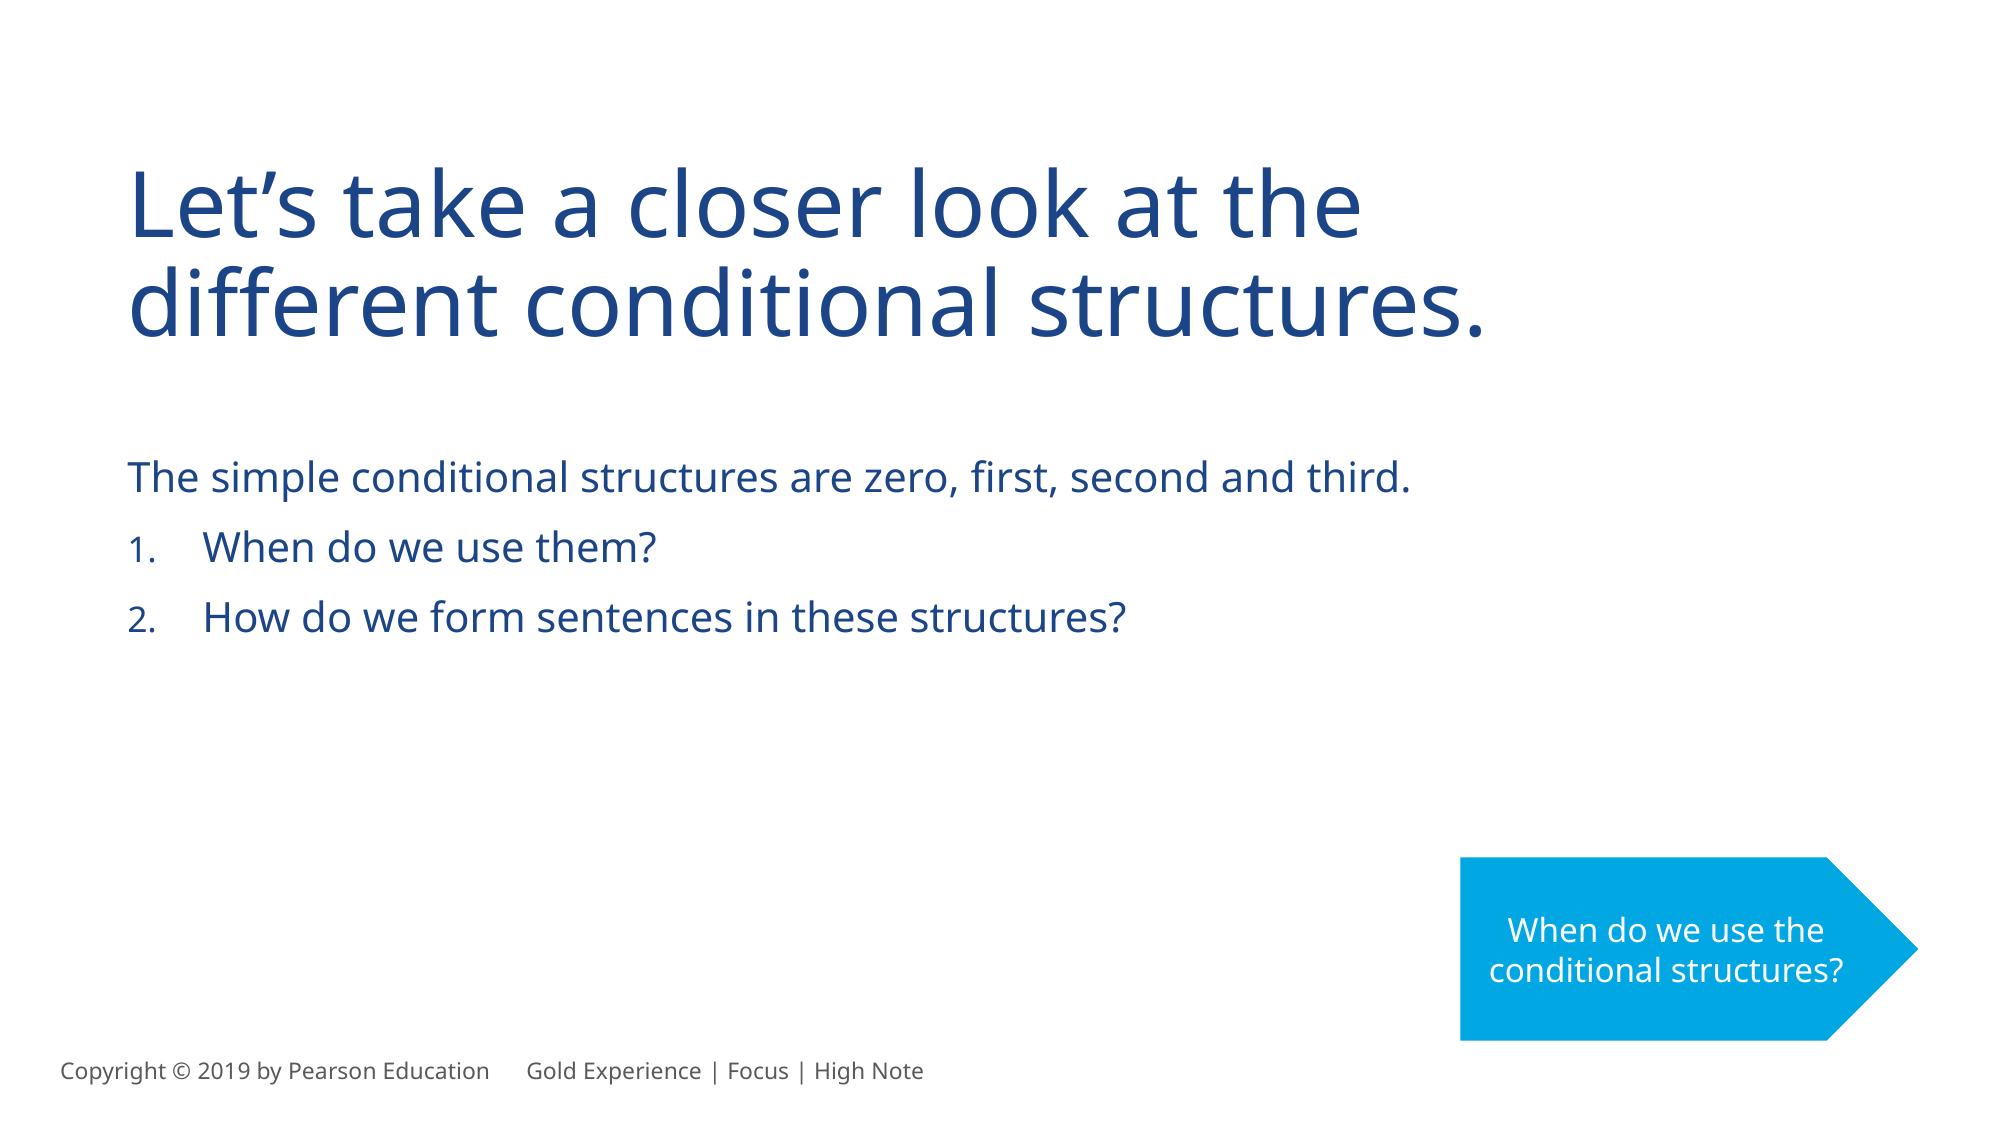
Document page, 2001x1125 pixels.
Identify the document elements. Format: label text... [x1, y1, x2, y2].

list The simple conditional structures are zero, first, second and third. When do we use them? How do we form sentences in these structures? [112, 449, 1763, 822]
title Let’s take a closer look at the different conditional structures. [112, 125, 1763, 390]
text_box When do we use the conditional structures? [1458, 855, 1921, 1043]
footer Copyright © 2019 by Pearson Education Gold Experience | Focus | High Note [45, 1040, 1084, 1101]
